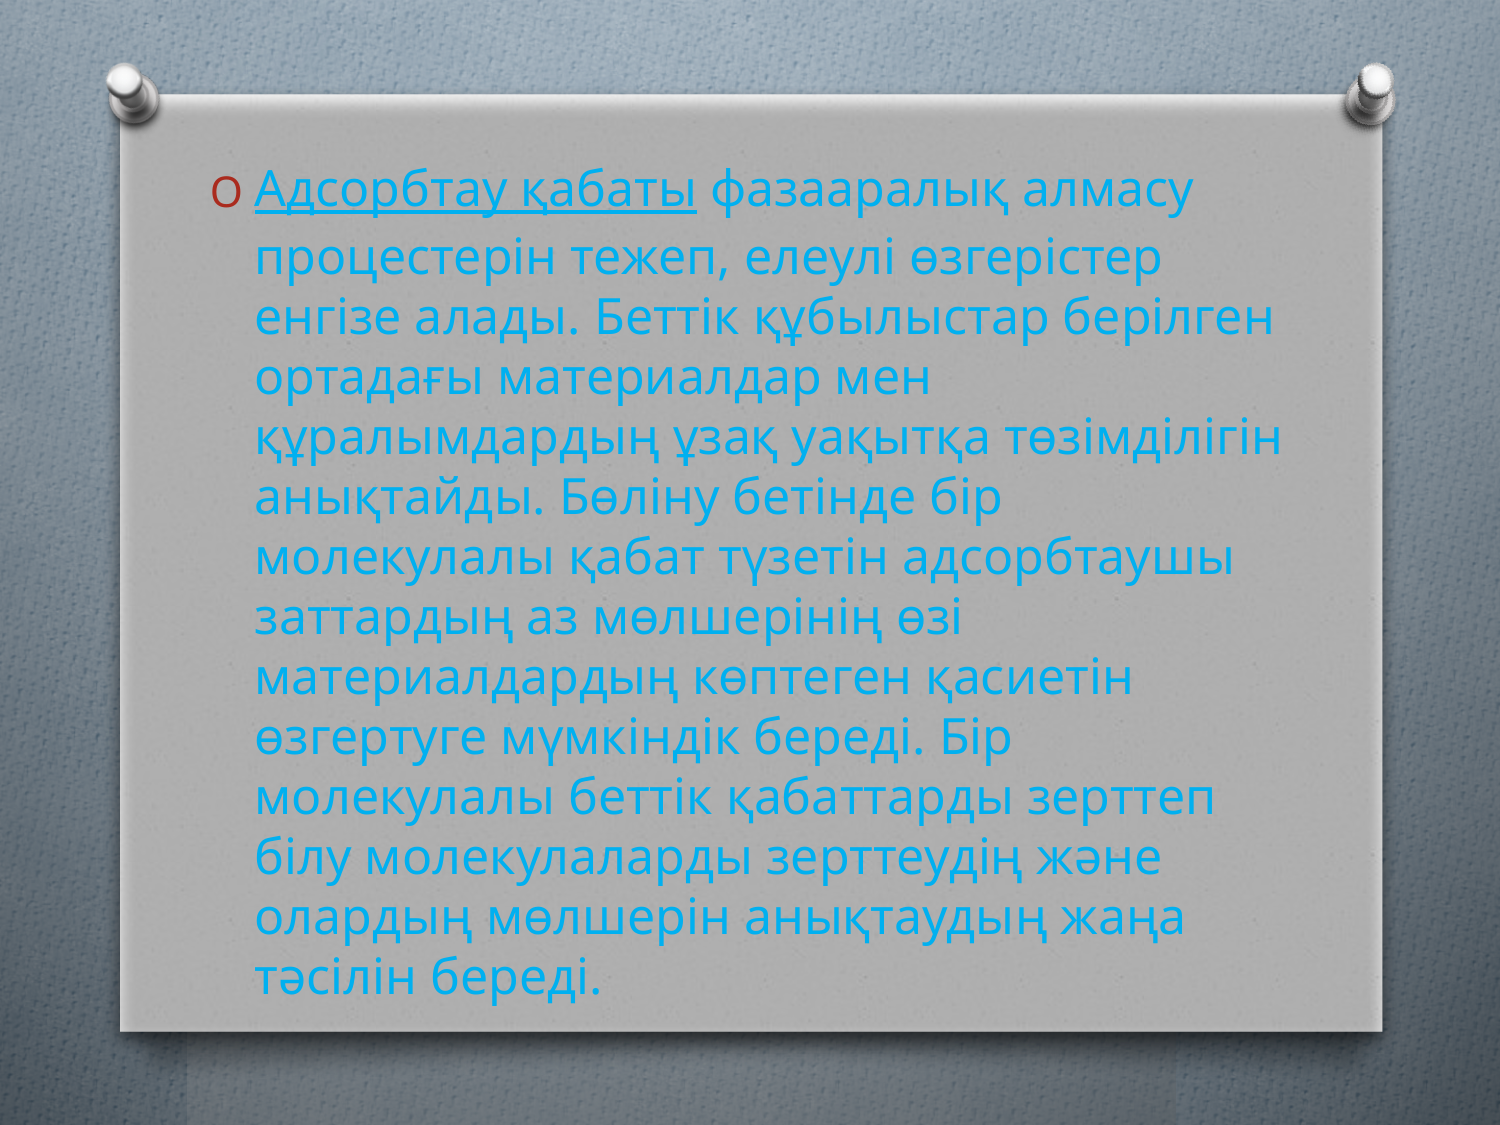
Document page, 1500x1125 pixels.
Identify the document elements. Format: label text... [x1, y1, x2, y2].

picture [1317, 35, 1439, 156]
list Адсорбтау қабаты фазааралық алмасу процестерін тежеп, елеулі өзгерістер енгізе алады. Беттік құбылыстар берілген ортадағы материалдар мен құралымдардың ұзақ уақытқа төзімділігін анықтайды. Бөліну бетінде бір молекулалы қабат түзетін адсорбтаушы заттардың аз мөлшерінің өзі материалдардың көптеген қасиетін өзгертуге мүмкіндік береді. Бір молекулалы беттік қабаттарды зерттеп білу молекулаларды зерттеудің және олардың мөлшерін анықтаудың жаңа тәсілін береді. [194, 148, 1318, 1000]
picture [75, 31, 197, 152]
